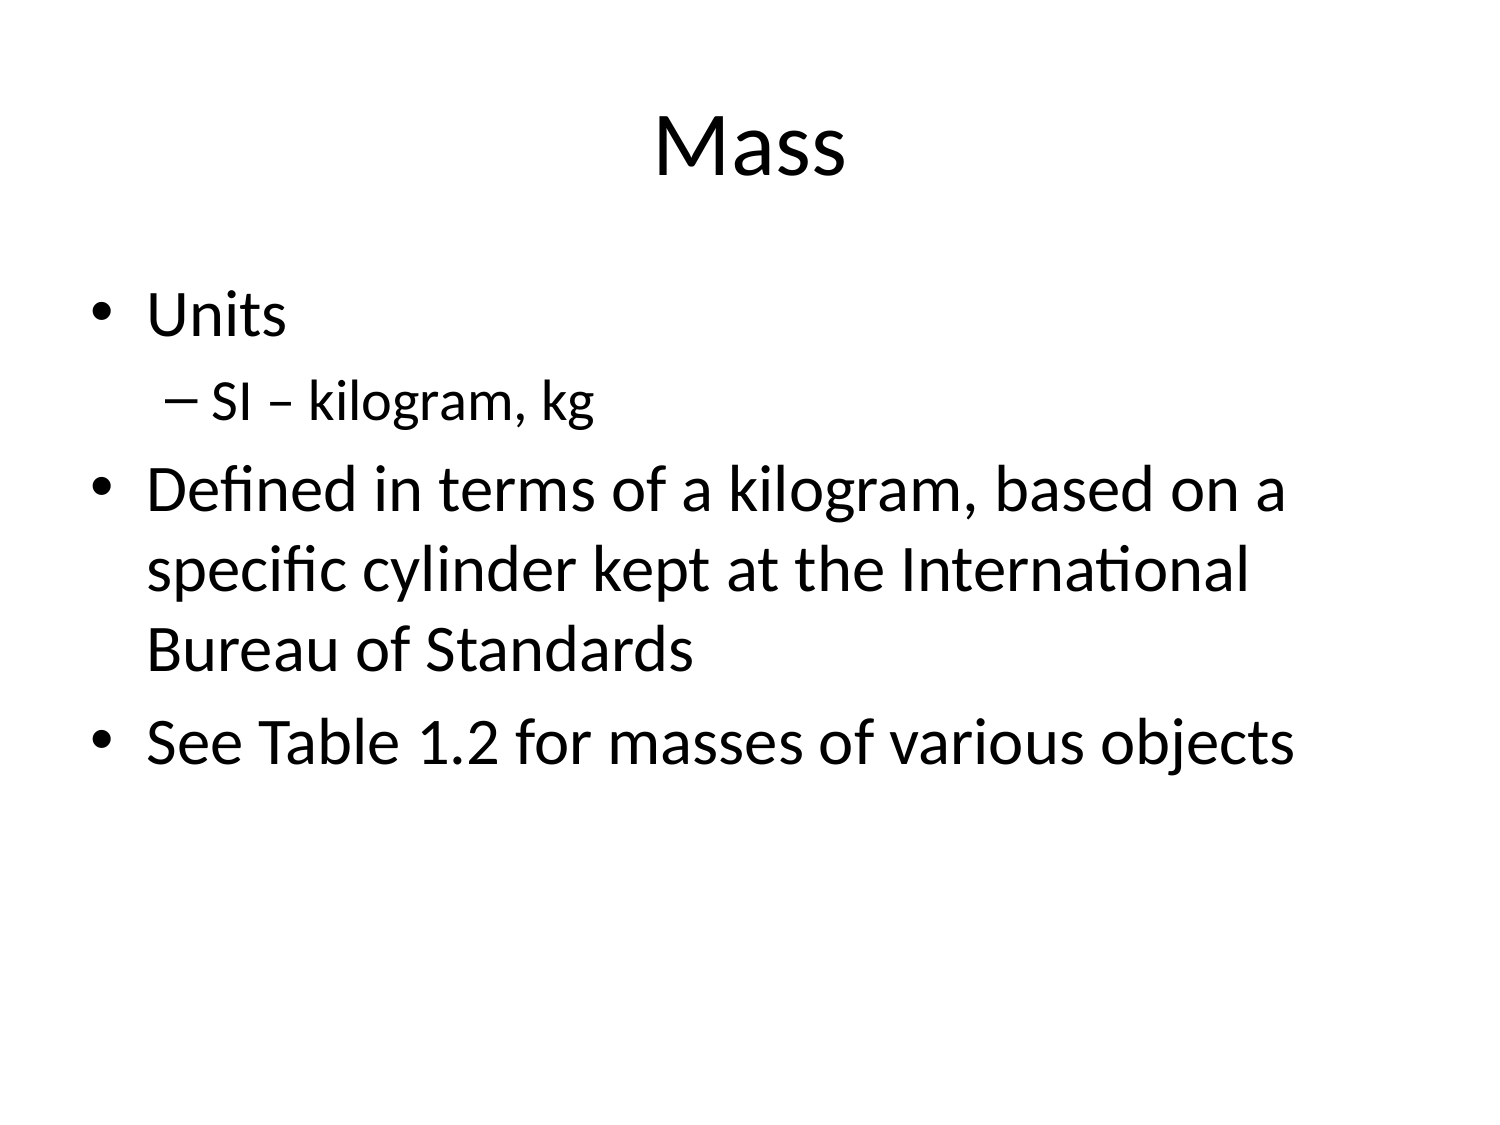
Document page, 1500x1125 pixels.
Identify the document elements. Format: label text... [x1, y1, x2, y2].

list Units SI – kilogram, kg Defined in terms of a kilogram, based on a specific cylinder kept at the International Bureau of Standards See Table 1.2 for masses of various objects [75, 262, 1425, 1005]
title Mass [75, 45, 1425, 233]
